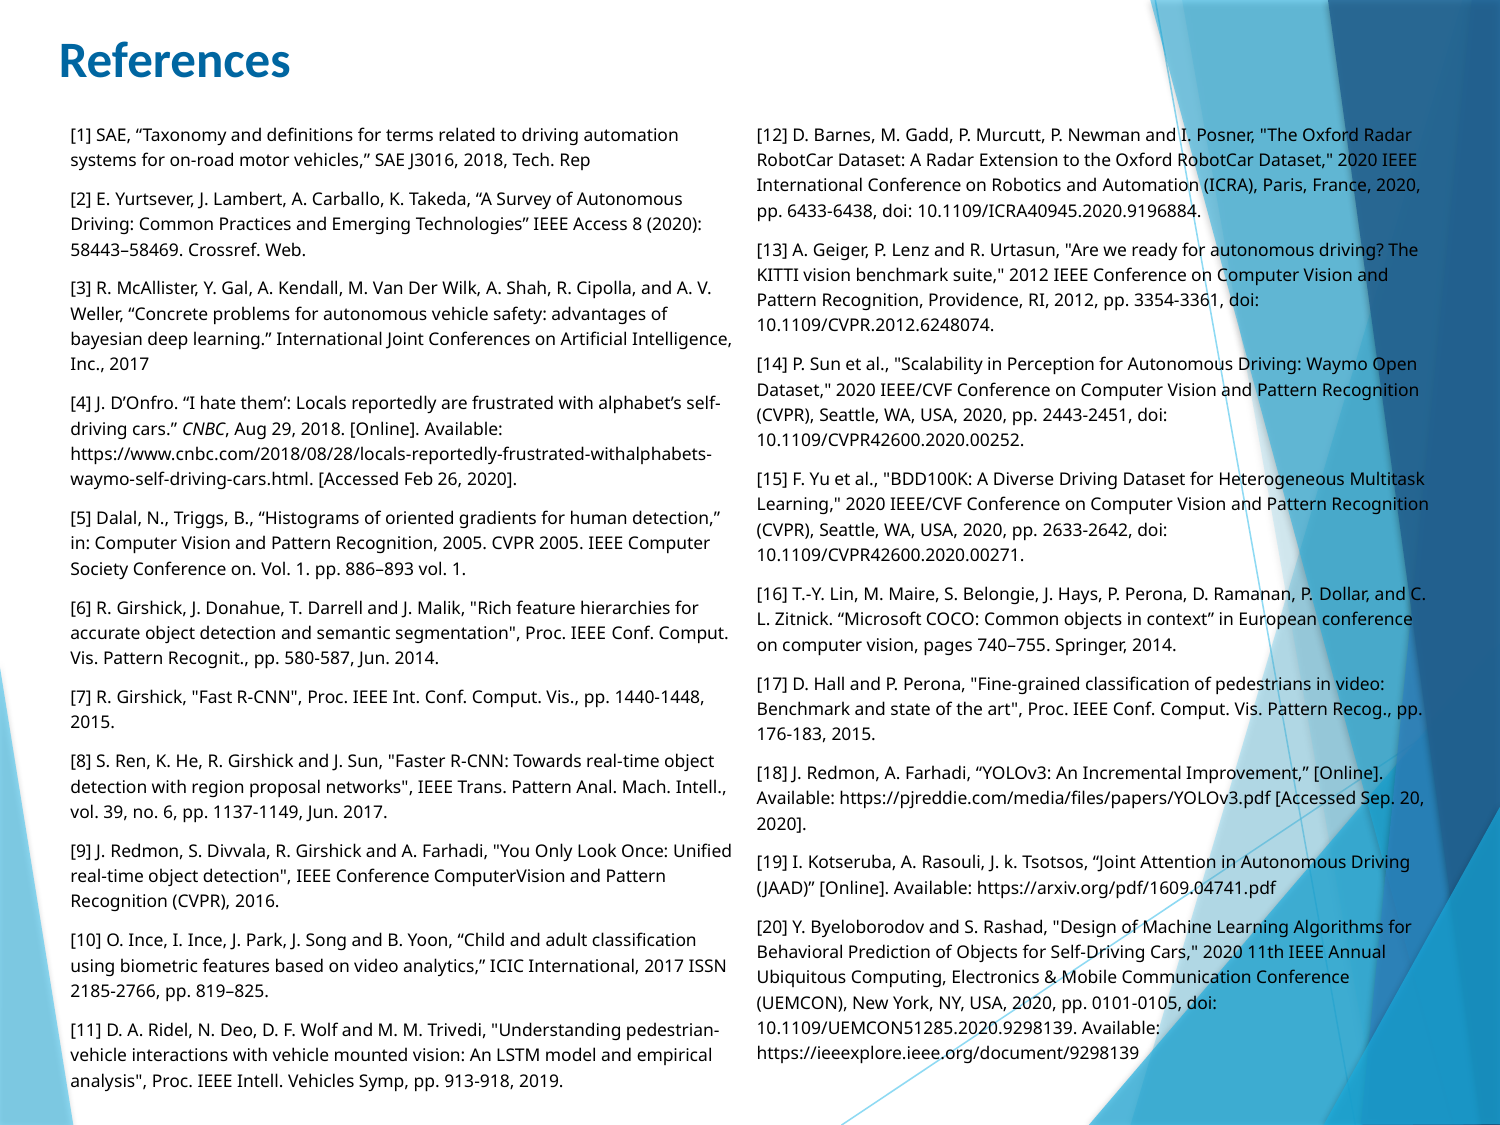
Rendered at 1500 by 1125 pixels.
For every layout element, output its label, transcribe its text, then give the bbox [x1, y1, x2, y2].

list [1] SAE, “Taxonomy and definitions for terms related to driving automation systems for on-road motor vehicles,” SAE J3016, 2018, Tech. Rep [2] E. Yurtsever, J. Lambert, A. Carballo, K. Takeda, “A Survey of Autonomous Driving: Common Practices and Emerging Technologies” IEEE Access 8 (2020): 58443–58469. Crossref. Web. [3] R. McAllister, Y. Gal, A. Kendall, M. Van Der Wilk, A. Shah, R. Cipolla, and A. V. Weller, “Concrete problems for autonomous vehicle safety: advantages of bayesian deep learning.” International Joint Conferences on Artificial Intelligence, Inc., 2017 [4] J. D’Onfro. “I hate them’: Locals reportedly are frustrated with alphabet’s self-driving cars.” CNBC, Aug 29, 2018. [Online]. Available: https://www.cnbc.com/2018/08/28/locals-reportedly-frustrated-withalphabets-waymo-self-driving-cars.html. [Accessed Feb 26, 2020]. [5] Dalal, N., Triggs, B., “Histograms of oriented gradients for human detection,” in: Computer Vision and Pattern Recognition, 2005. CVPR 2005. IEEE Computer Society Conference on. Vol. 1. pp. 886–893 vol. 1. [6] R. Girshick, J. Donahue, T. Darrell and J. Malik, "Rich feature hierarchies for accurate object detection and semantic segmentation", Proc. IEEE Conf. Comput. Vis. Pattern Recognit., pp. 580-587, Jun. 2014. [7] R. Girshick, "Fast R-CNN", Proc. IEEE Int. Conf. Comput. Vis., pp. 1440-1448, 2015. [8] S. Ren, K. He, R. Girshick and J. Sun, "Faster R-CNN: Towards real-time object detection with region proposal networks", IEEE Trans. Pattern Anal. Mach. Intell., vol. 39, no. 6, pp. 1137-1149, Jun. 2017. [9] J. Redmon, S. Divvala, R. Girshick and A. Farhadi, "You Only Look Once: Unified real-time object detection", IEEE Conference ComputerVision and Pattern Recognition (CVPR), 2016. [10] O. Ince, I. Ince, J. Park, J. Song and B. Yoon, “Child and adult classification using biometric features based on video analytics,” ICIC International, 2017 ISSN 2185-2766, pp. 819–825. [11] D. A. Ridel, N. Deo, D. F. Wolf and M. M. Trivedi, "Understanding pedestrian-vehicle interactions with vehicle mounted vision: An LSTM model and empirical analysis", Proc. IEEE Intell. Vehicles Symp, pp. 913-918, 2019. [12] D. Barnes, M. Gadd, P. Murcutt, P. Newman and I. Posner, "The Oxford Radar RobotCar Dataset: A Radar Extension to the Oxford RobotCar Dataset," 2020 IEEE International Conference on Robotics and Automation (ICRA), Paris, France, 2020, pp. 6433-6438, doi: 10.1109/ICRA40945.2020.9196884. [13] A. Geiger, P. Lenz and R. Urtasun, "Are we ready for autonomous driving? The KITTI vision benchmark suite," 2012 IEEE Conference on Computer Vision and Pattern Recognition, Providence, RI, 2012, pp. 3354-3361, doi: 10.1109/CVPR.2012.6248074. [14] P. Sun et al., "Scalability in Perception for Autonomous Driving: Waymo Open Dataset," 2020 IEEE/CVF Conference on Computer Vision and Pattern Recognition (CVPR), Seattle, WA, USA, 2020, pp. 2443-2451, doi: 10.1109/CVPR42600.2020.00252. [15] F. Yu et al., "BDD100K: A Diverse Driving Dataset for Heterogeneous Multitask Learning," 2020 IEEE/CVF Conference on Computer Vision and Pattern Recognition (CVPR), Seattle, WA, USA, 2020, pp. 2633-2642, doi: 10.1109/CVPR42600.2020.00271. [16] T.-Y. Lin, M. Maire, S. Belongie, J. Hays, P. Perona, D. Ramanan, P. Dollar, and C. L. Zitnick. “Microsoft COCO: Common objects in context” in European conference on computer vision, pages 740–755. Springer, 2014. [17] D. Hall and P. Perona, "Fine-grained classification of pedestrians in video: Benchmark and state of the art", Proc. IEEE Conf. Comput. Vis. Pattern Recog., pp. 176-183, 2015. [18] J. Redmon, A. Farhadi, “YOLOv3: An Incremental Improvement,” [Online]. Available: https://pjreddie.com/media/files/papers/YOLOv3.pdf [Accessed Sep. 20, 2020]. [19] I. Kotseruba, A. Rasouli, J. k. Tsotsos, “Joint Attention in Autonomous Driving (JAAD)” [Online]. Available: https://arxiv.org/pdf/1609.04741.pdf [20] Y. Byeloborodov and S. Rashad, "Design of Machine Learning Algorithms for Behavioral Prediction of Objects for Self-Driving Cars," 2020 11th IEEE Annual Ubiquitous Computing, Electronics & Mobile Communication Conference (UEMCON), New York, NY, USA, 2020, pp. 0101-0105, doi: 10.1109/UEMCON51285.2020.9298139. Available: https://ieeexplore.ieee.org/document/9298139 [43, 104, 1447, 1107]
title References [43, 18, 1425, 104]
